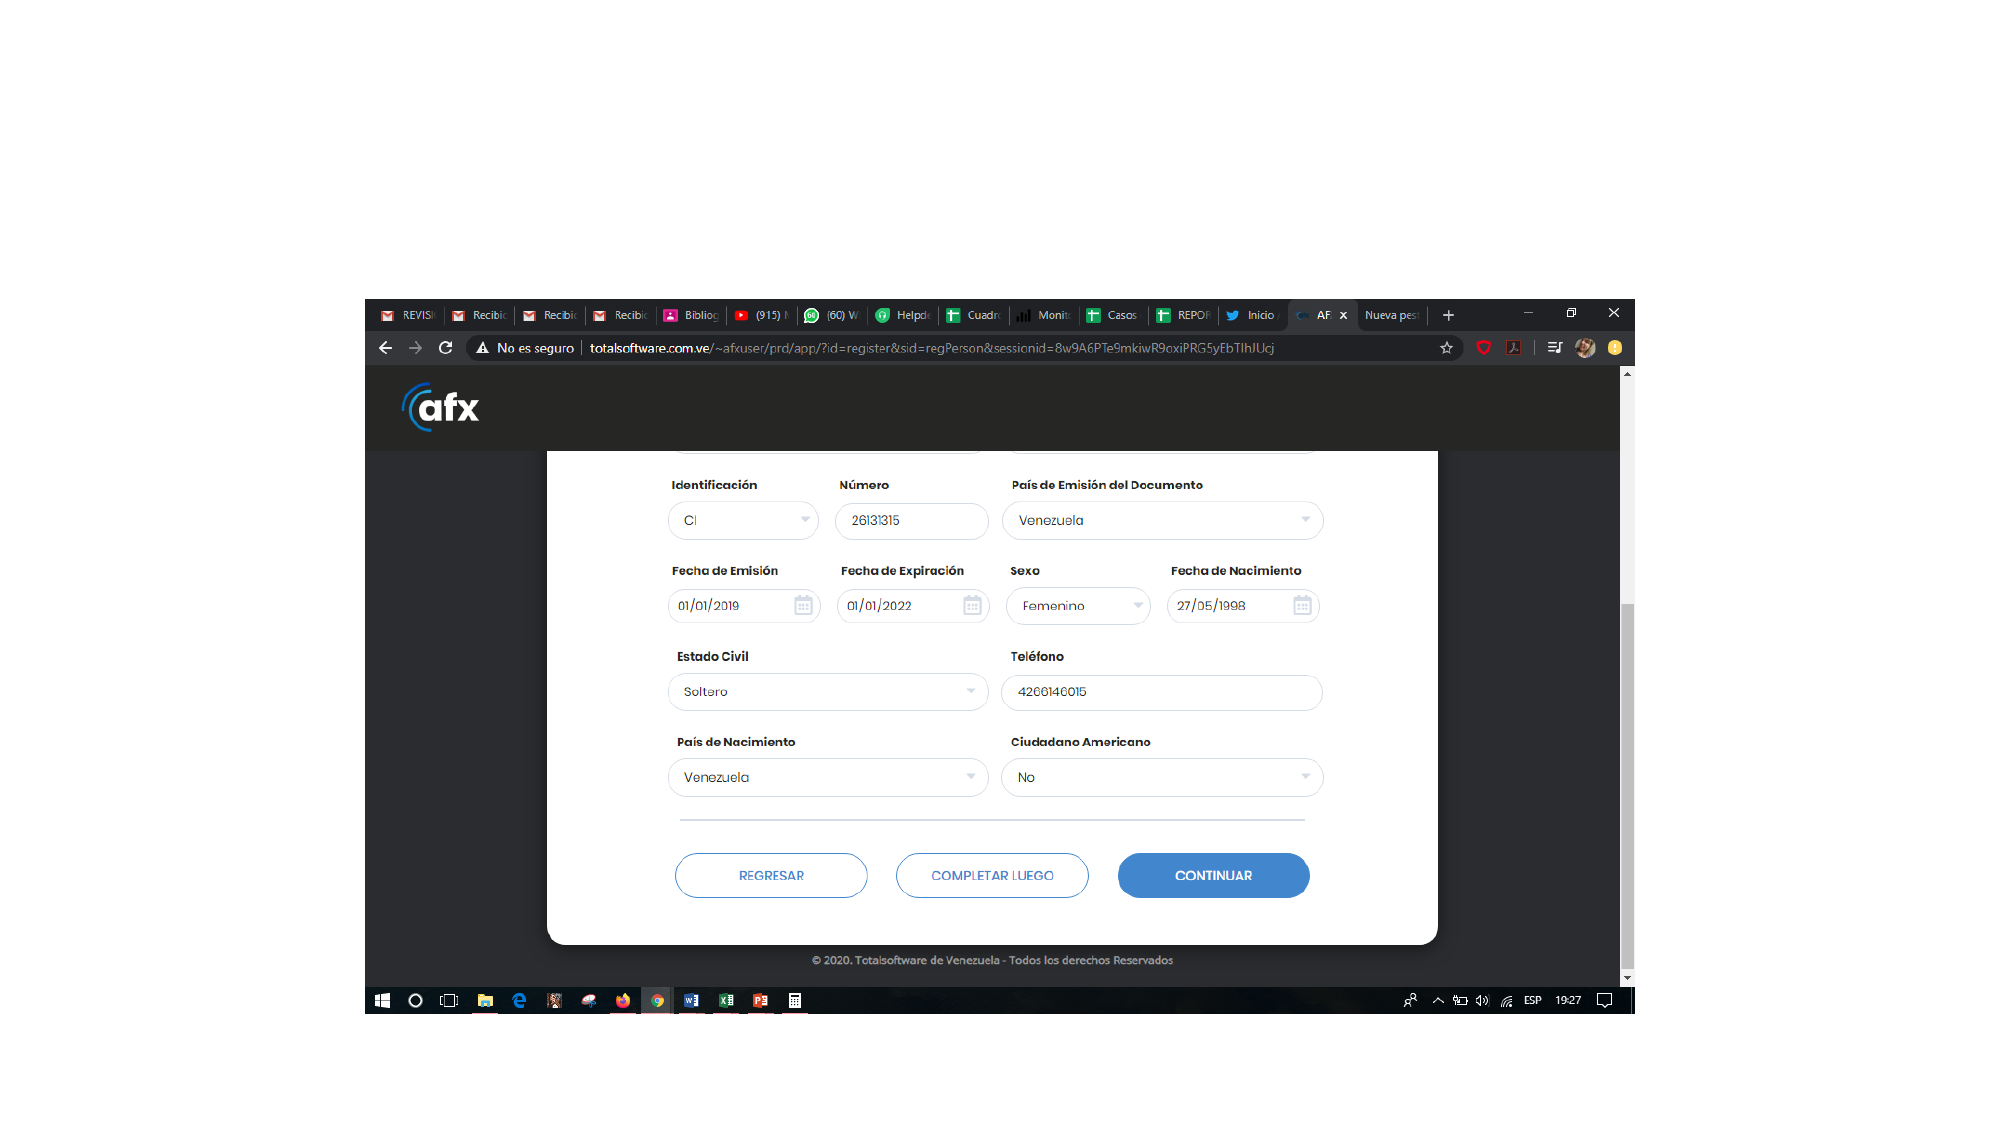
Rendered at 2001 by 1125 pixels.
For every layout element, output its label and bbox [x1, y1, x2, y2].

list [365, 299, 1635, 1014]
